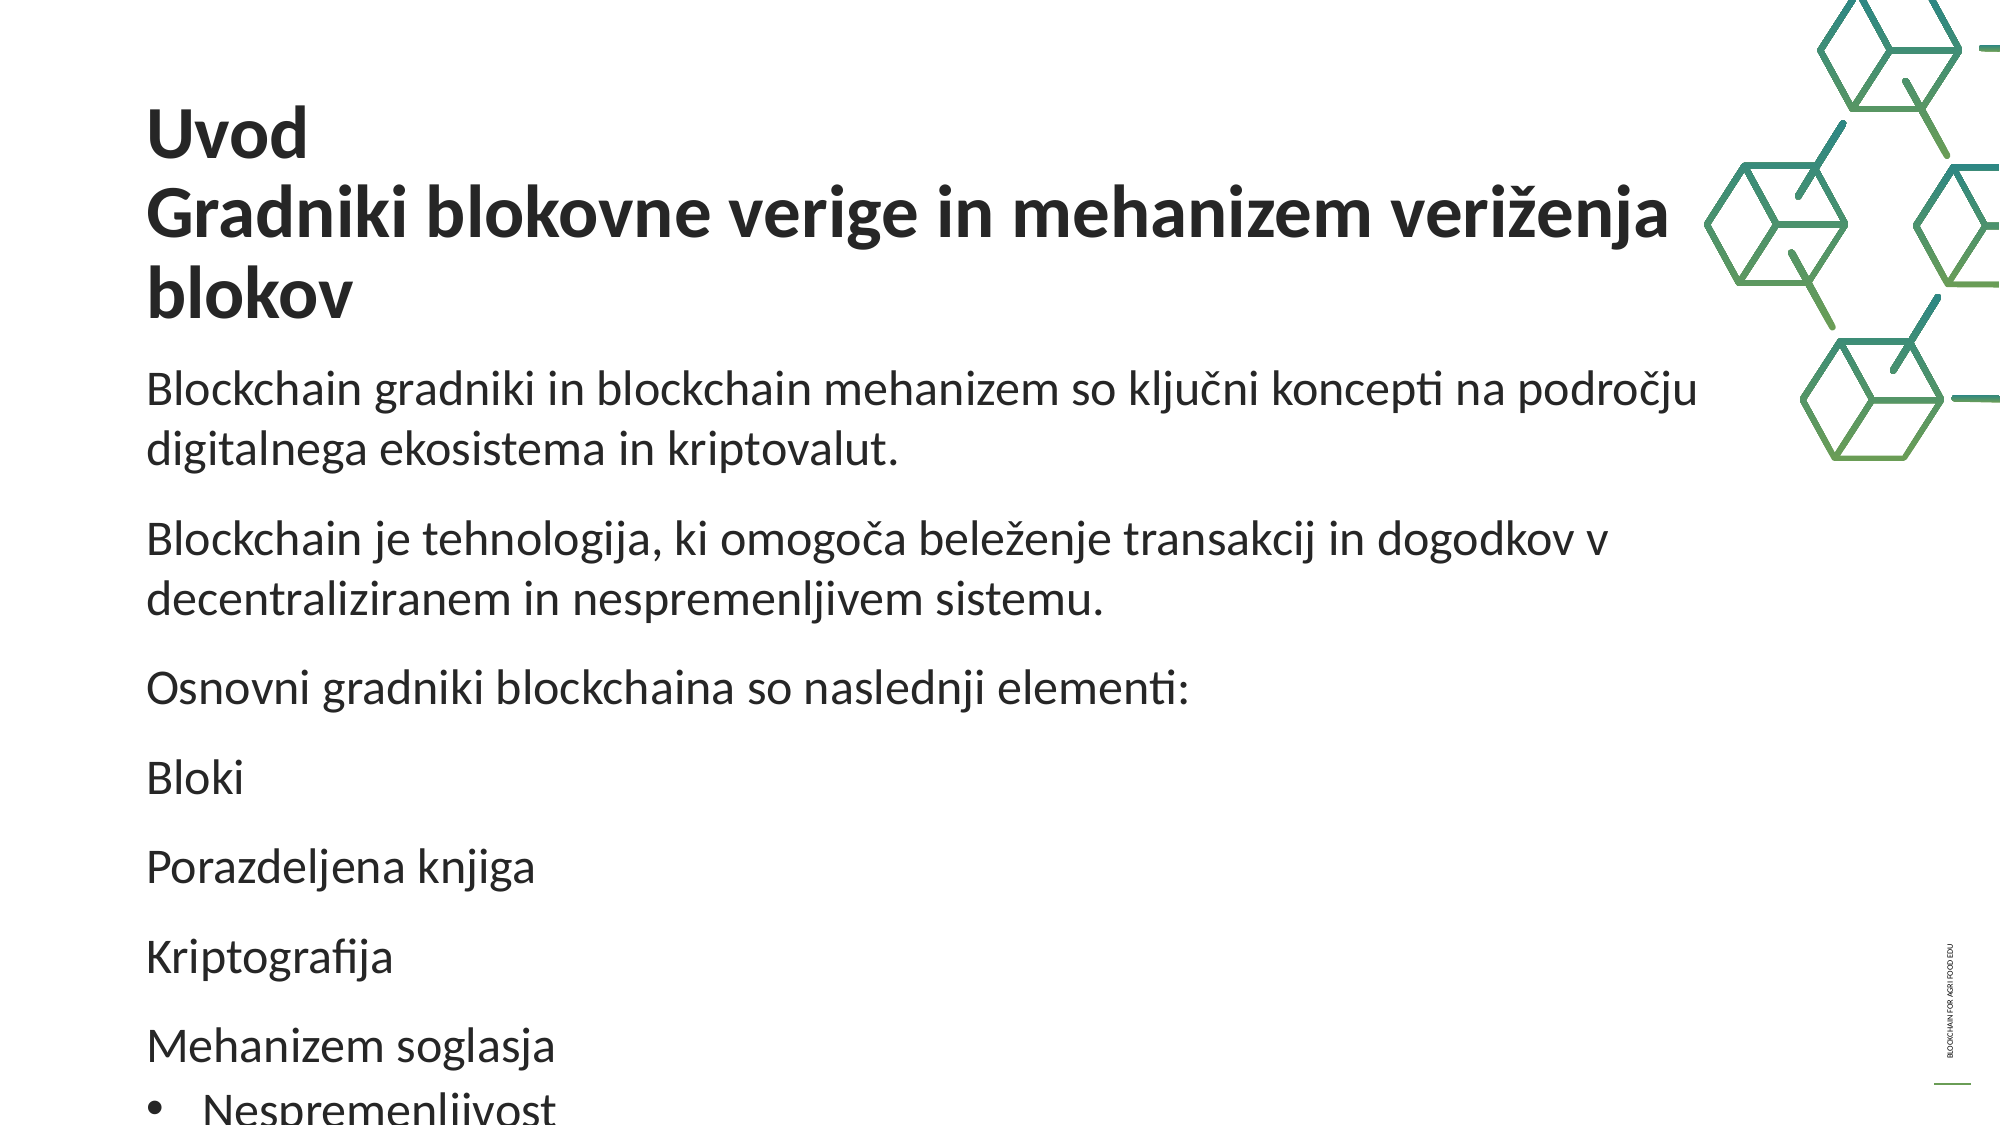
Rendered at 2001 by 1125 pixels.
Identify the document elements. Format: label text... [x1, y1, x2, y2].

list Uvod Gradniki blokovne verige in mehanizem veriženja blokov [130, 75, 1698, 288]
list Blockchain gradniki in blockchain mehanizem so ključni koncepti na področju digitalnega ekosistema in kriptovalut. Blockchain je tehnologija, ki omogoča beleženje transakcij in dogodkov v decentraliziranem in nespremenljivem sistemu. Osnovni gradniki blockchaina so naslednji elementi: Bloki Porazdeljena knjiga Kriptografija Mehanizem soglasja Nespremenljivost [130, 348, 1869, 980]
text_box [1703, 0, 2000, 462]
